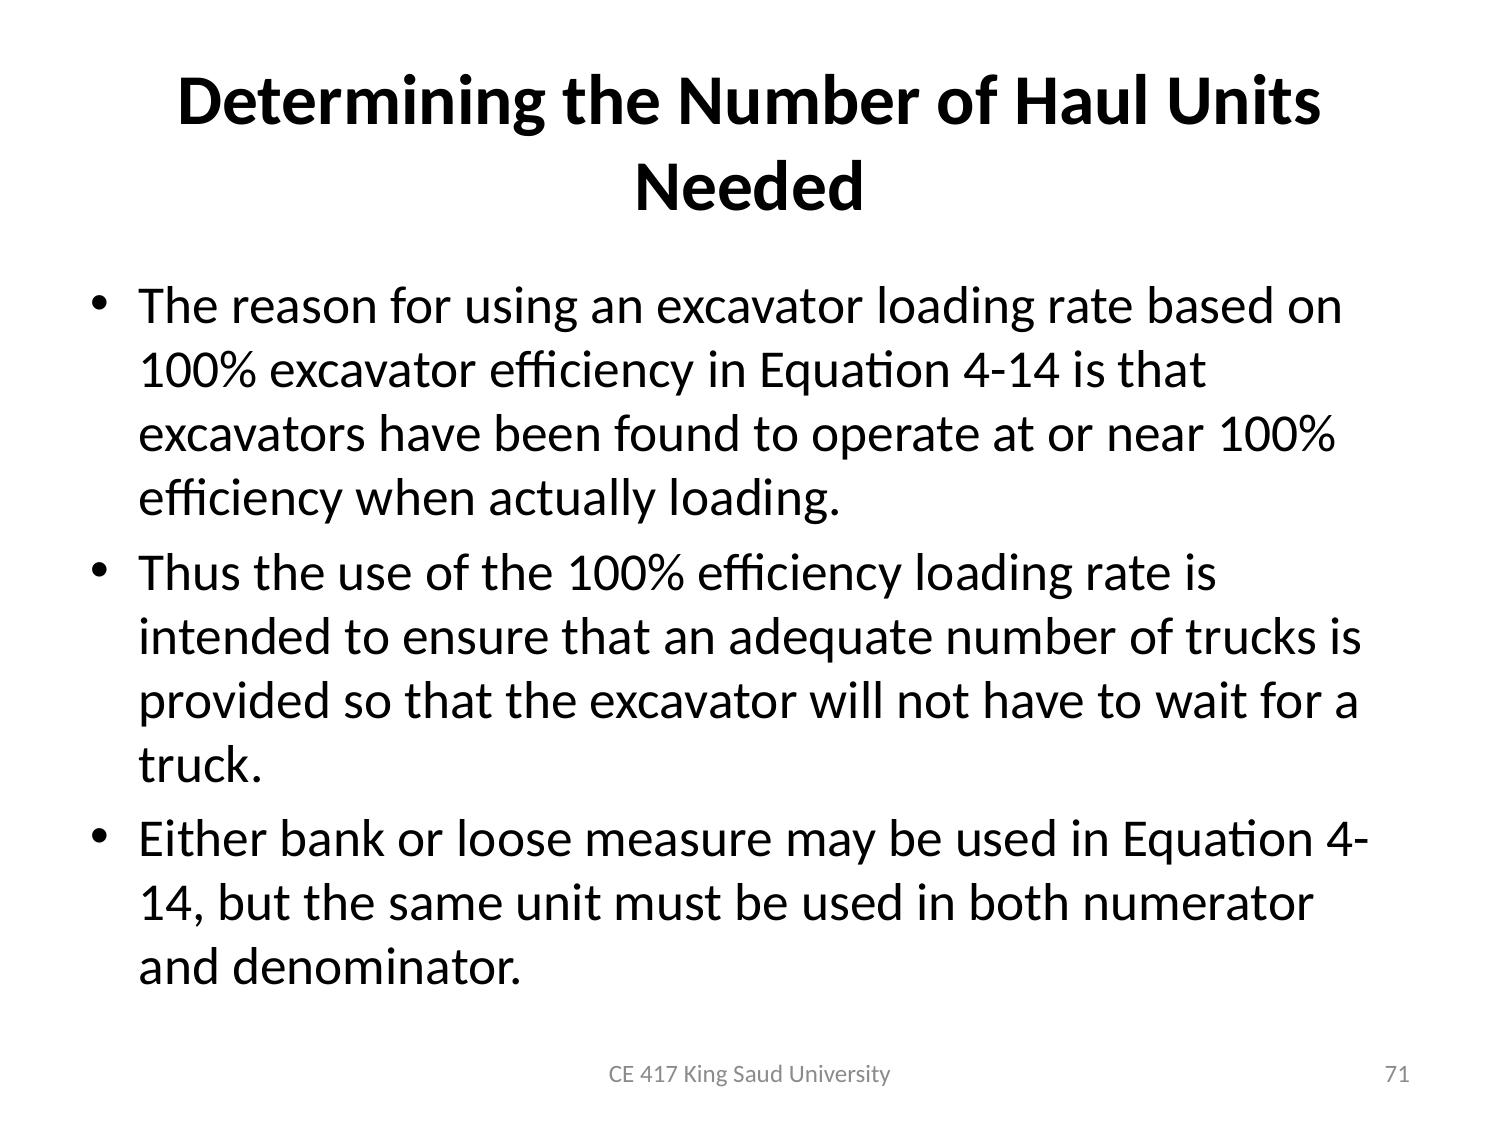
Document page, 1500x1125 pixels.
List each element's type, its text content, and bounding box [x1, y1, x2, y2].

footer CE 417 King Saud University [512, 1042, 988, 1103]
list The reason for using an excavator loading rate based on 100% excavator efficiency in Equation 4-14 is that excavators have been found to operate at or near 100% efficiency when actually loading. Thus the use of the 100% efficiency loading rate is intended to ensure that an adequate number of trucks is provided so that the excavator will not have to wait for a truck. Either bank or loose measure may be used in Equation 4-14, but the same unit must be used in both numerator and denominator. [75, 262, 1425, 1005]
title Determining the Number of Haul Units Needed [75, 45, 1425, 233]
slide_number 71 [1074, 1042, 1425, 1103]
